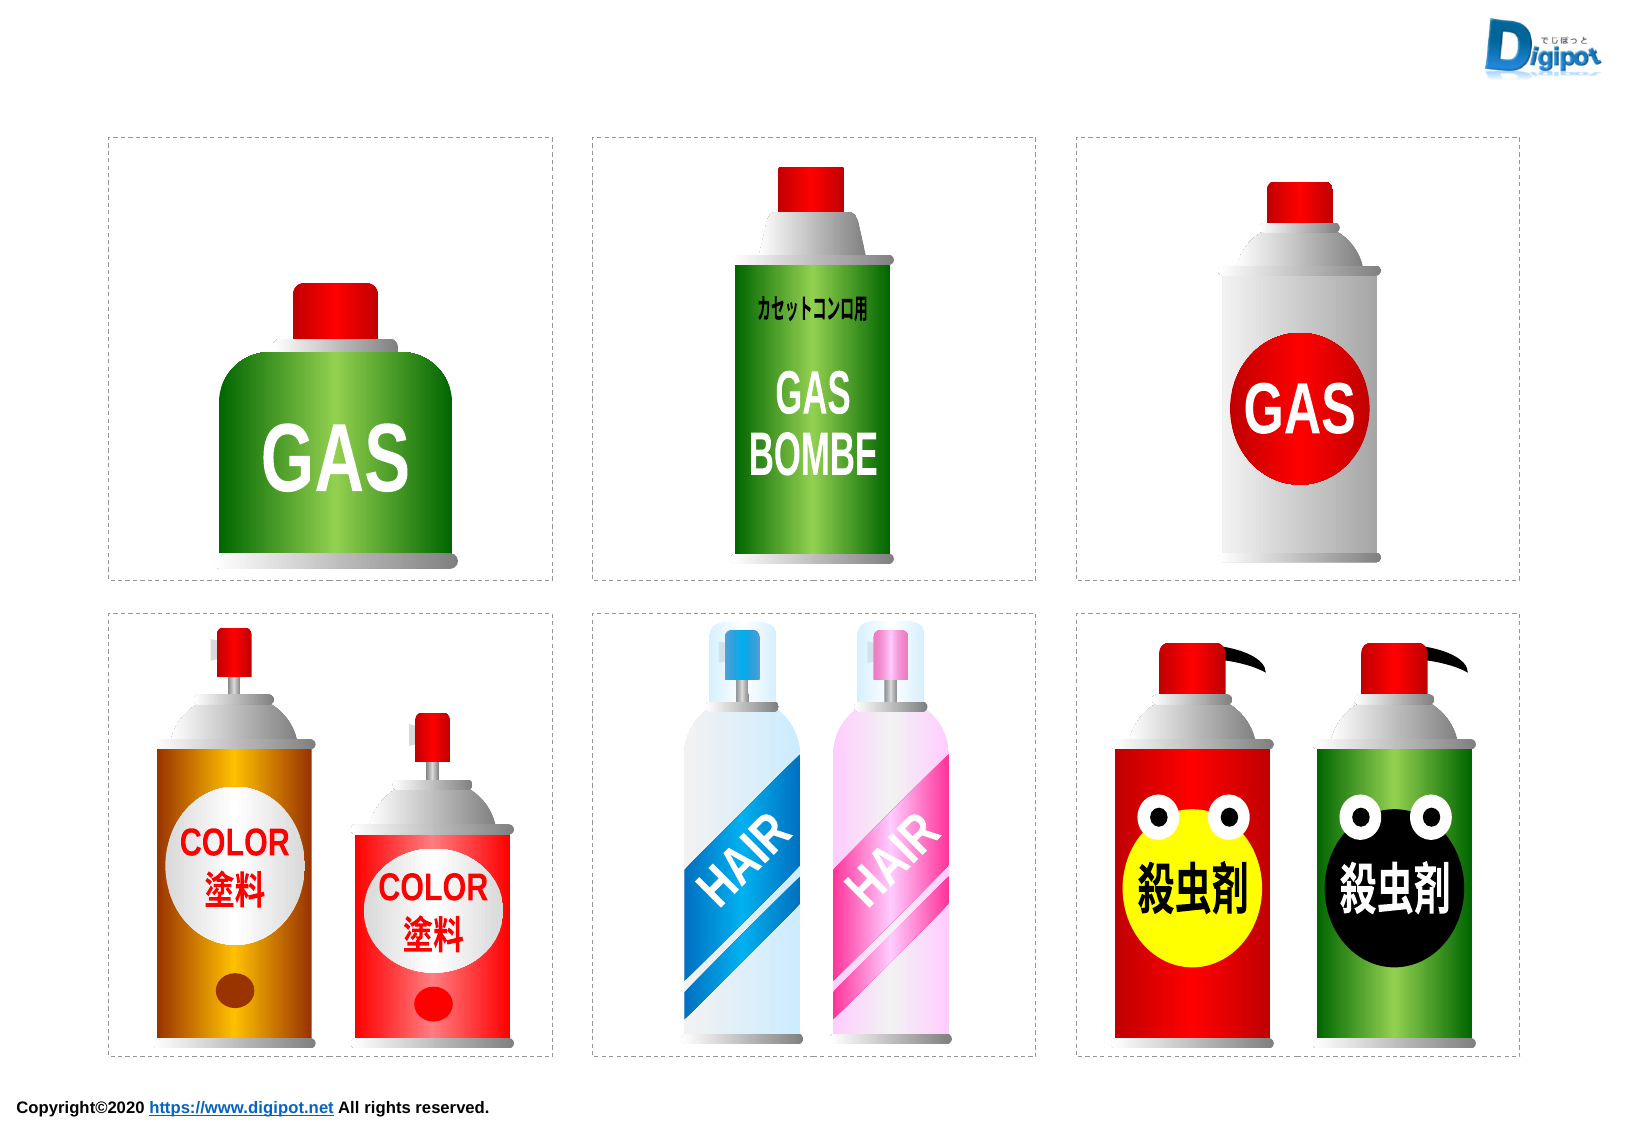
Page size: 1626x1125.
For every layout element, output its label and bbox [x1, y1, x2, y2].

text_box [1110, 642, 1274, 1049]
picture [1485, 18, 1602, 82]
text_box [212, 283, 459, 569]
text_box [351, 712, 515, 1049]
text_box [829, 621, 952, 1044]
text_box [152, 627, 316, 1049]
text_box [1312, 642, 1476, 1049]
text_box [731, 166, 894, 564]
text_box [681, 622, 804, 1044]
text_box [1218, 181, 1382, 563]
